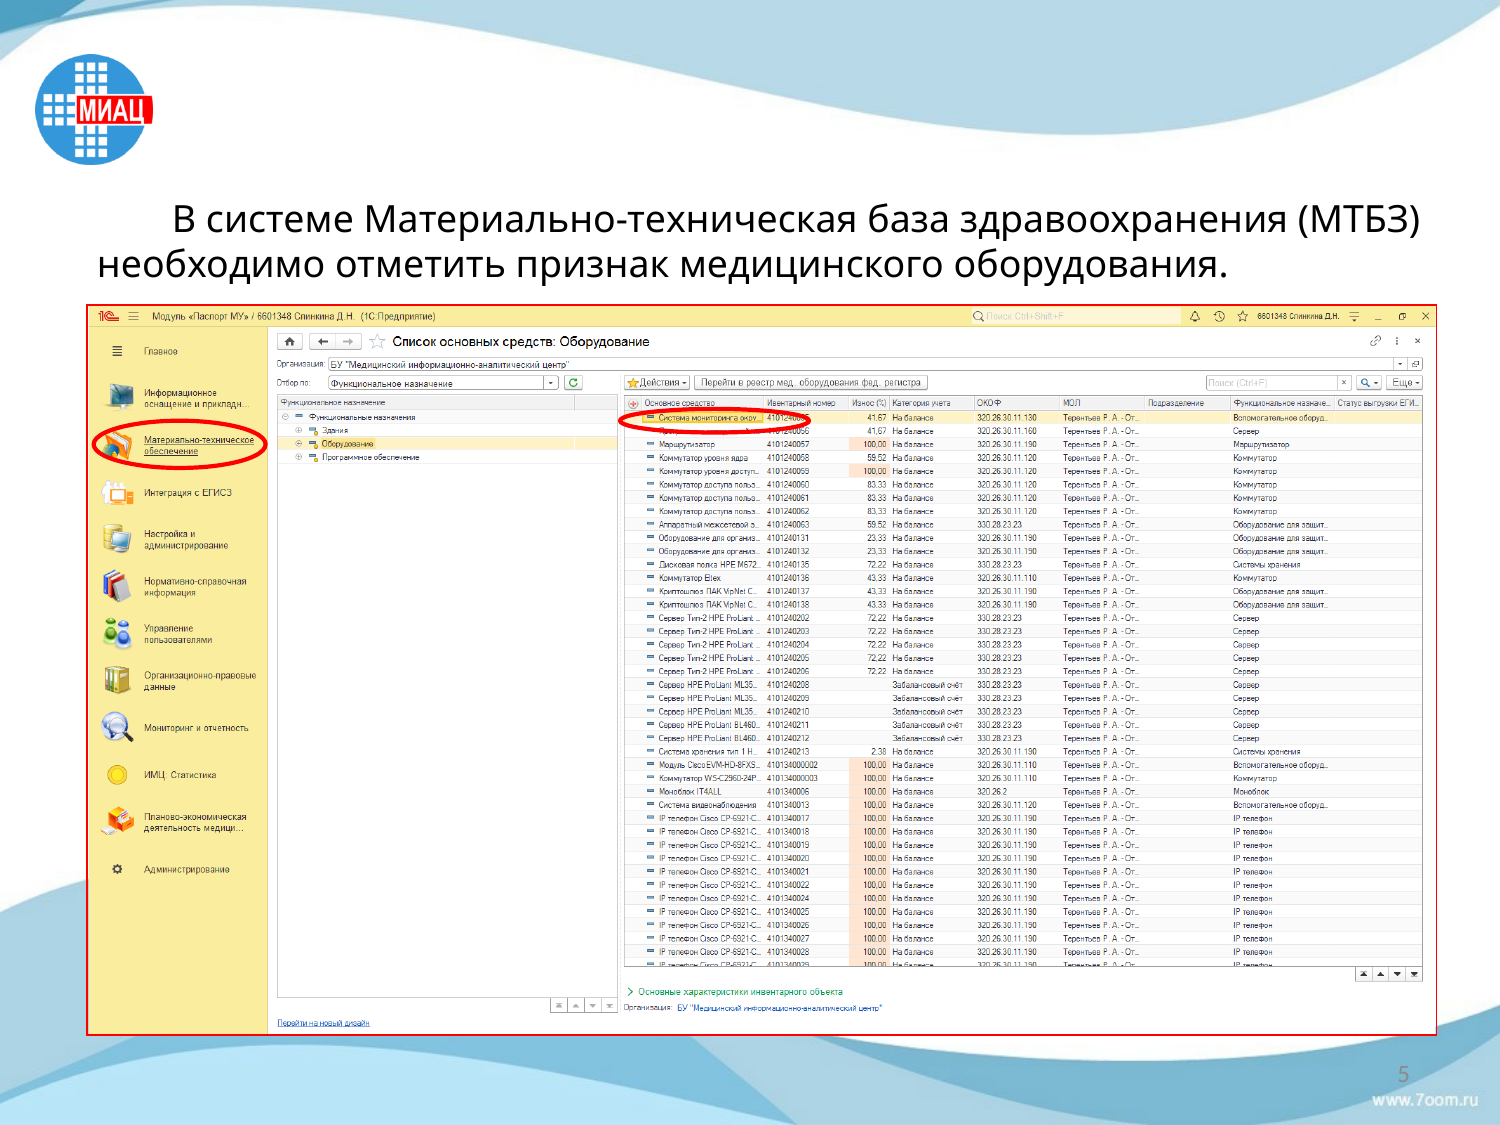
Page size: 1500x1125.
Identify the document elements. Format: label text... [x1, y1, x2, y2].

text_box В системе Материально-техническая база здравоохранения (МТБЗ) необходимо отметить признак медицинского оборудования. [82, 187, 1442, 293]
picture [0, 0, 1500, 1125]
slide_number 5 [1074, 1043, 1425, 1103]
